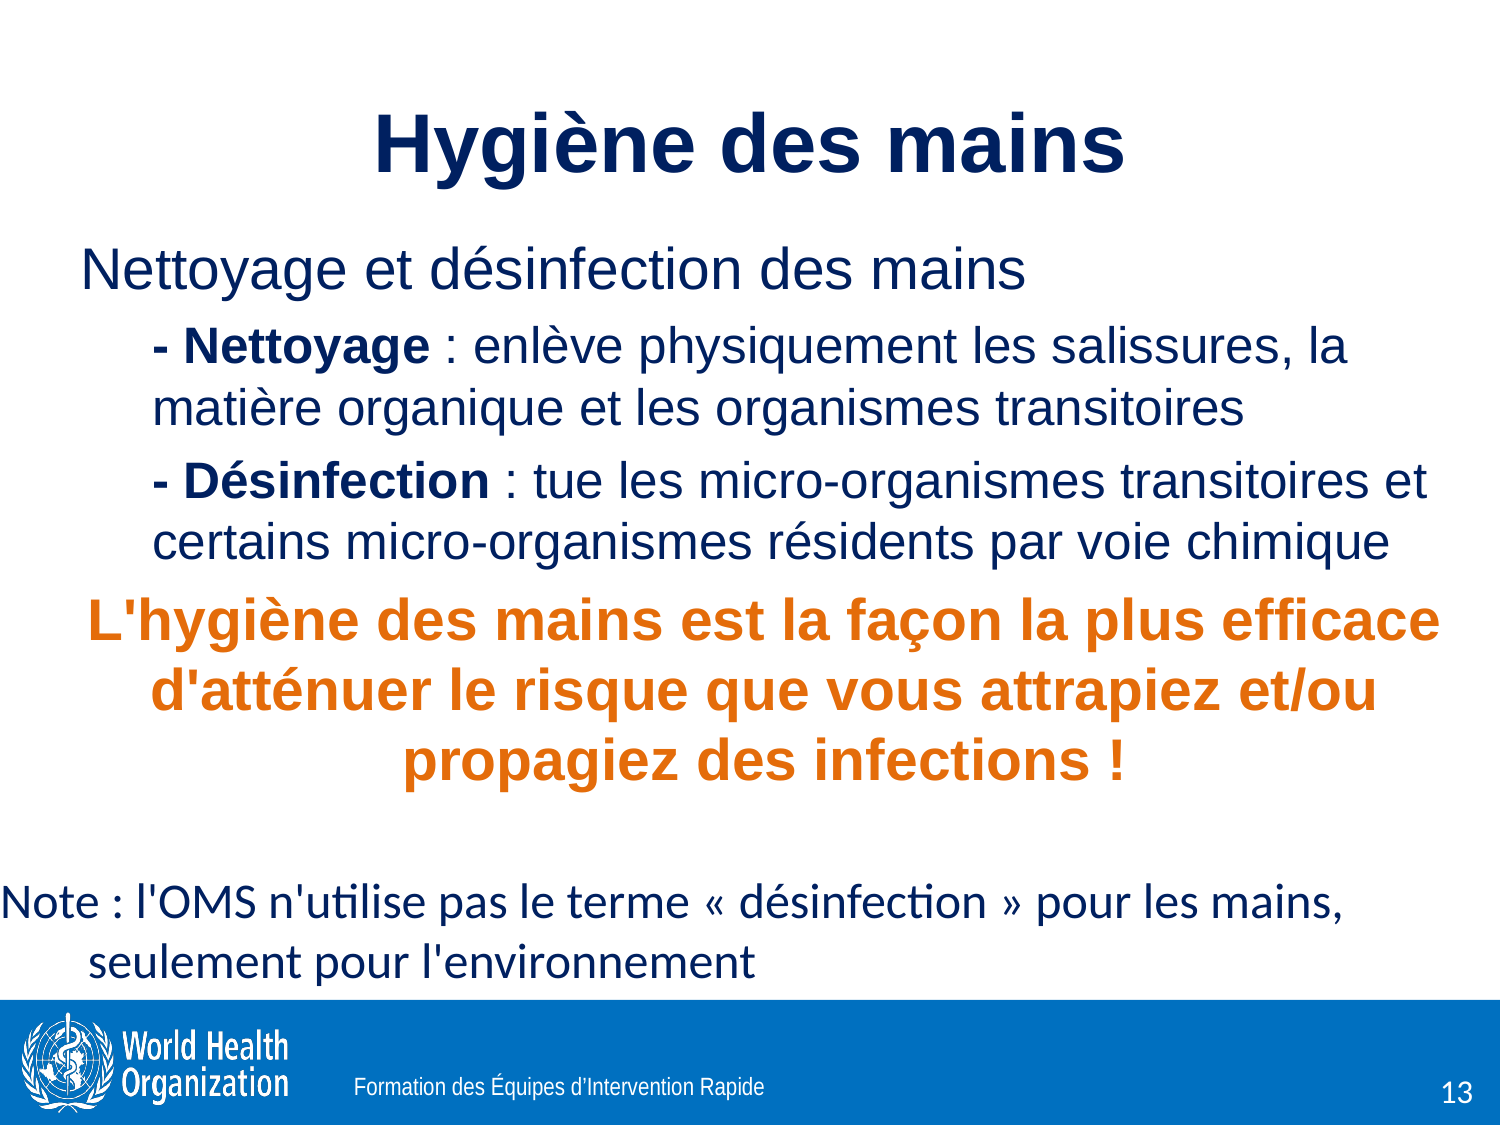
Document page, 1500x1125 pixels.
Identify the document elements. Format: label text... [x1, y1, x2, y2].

title Hygiène des mains [75, 45, 1425, 223]
picture [21, 1012, 288, 1113]
text_box Note : l'OMS n'utilise pas le terme « désinfection » pour les mains, seulement pour l'environnement [0, 868, 1475, 988]
list Nettoyage et désinfection des mains - Nettoyage : enlève physiquement les salissures, la matière organique et les organismes transitoires - Désinfection : tue les micro-organismes transitoires et certains micro-organismes résidents par voie chimique L'hygiène des mains est la façon la plus efficace d'atténuer le risque que vous attrapiez et/ou propagiez des infections ! [64, 223, 1465, 849]
